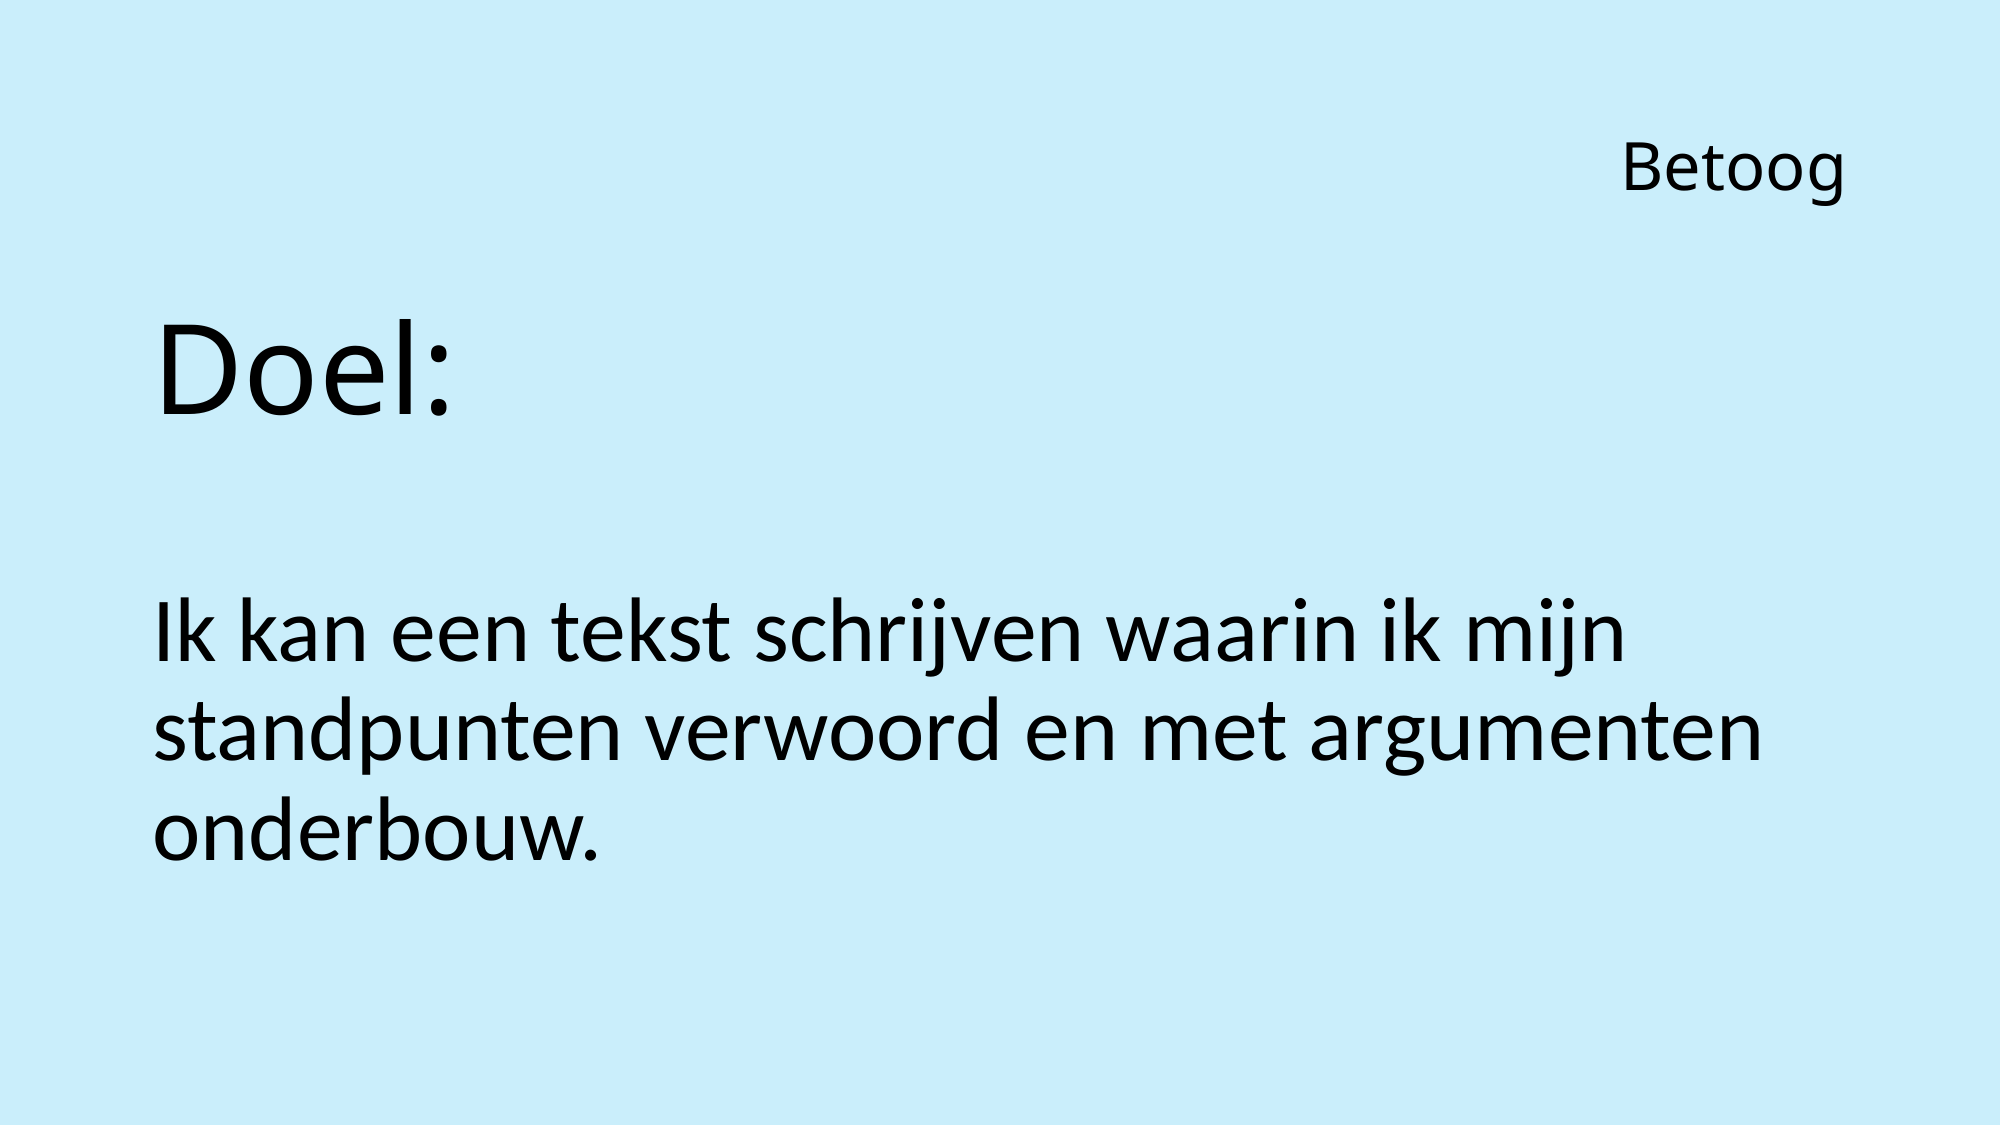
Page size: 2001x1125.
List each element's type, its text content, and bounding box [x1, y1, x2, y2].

list Doel: Ik kan een tekst schrijven waarin ik mijn standpunten verwoord en met argumenten onderbouw. [137, 299, 1863, 1014]
title Betoog [137, 59, 1863, 278]
